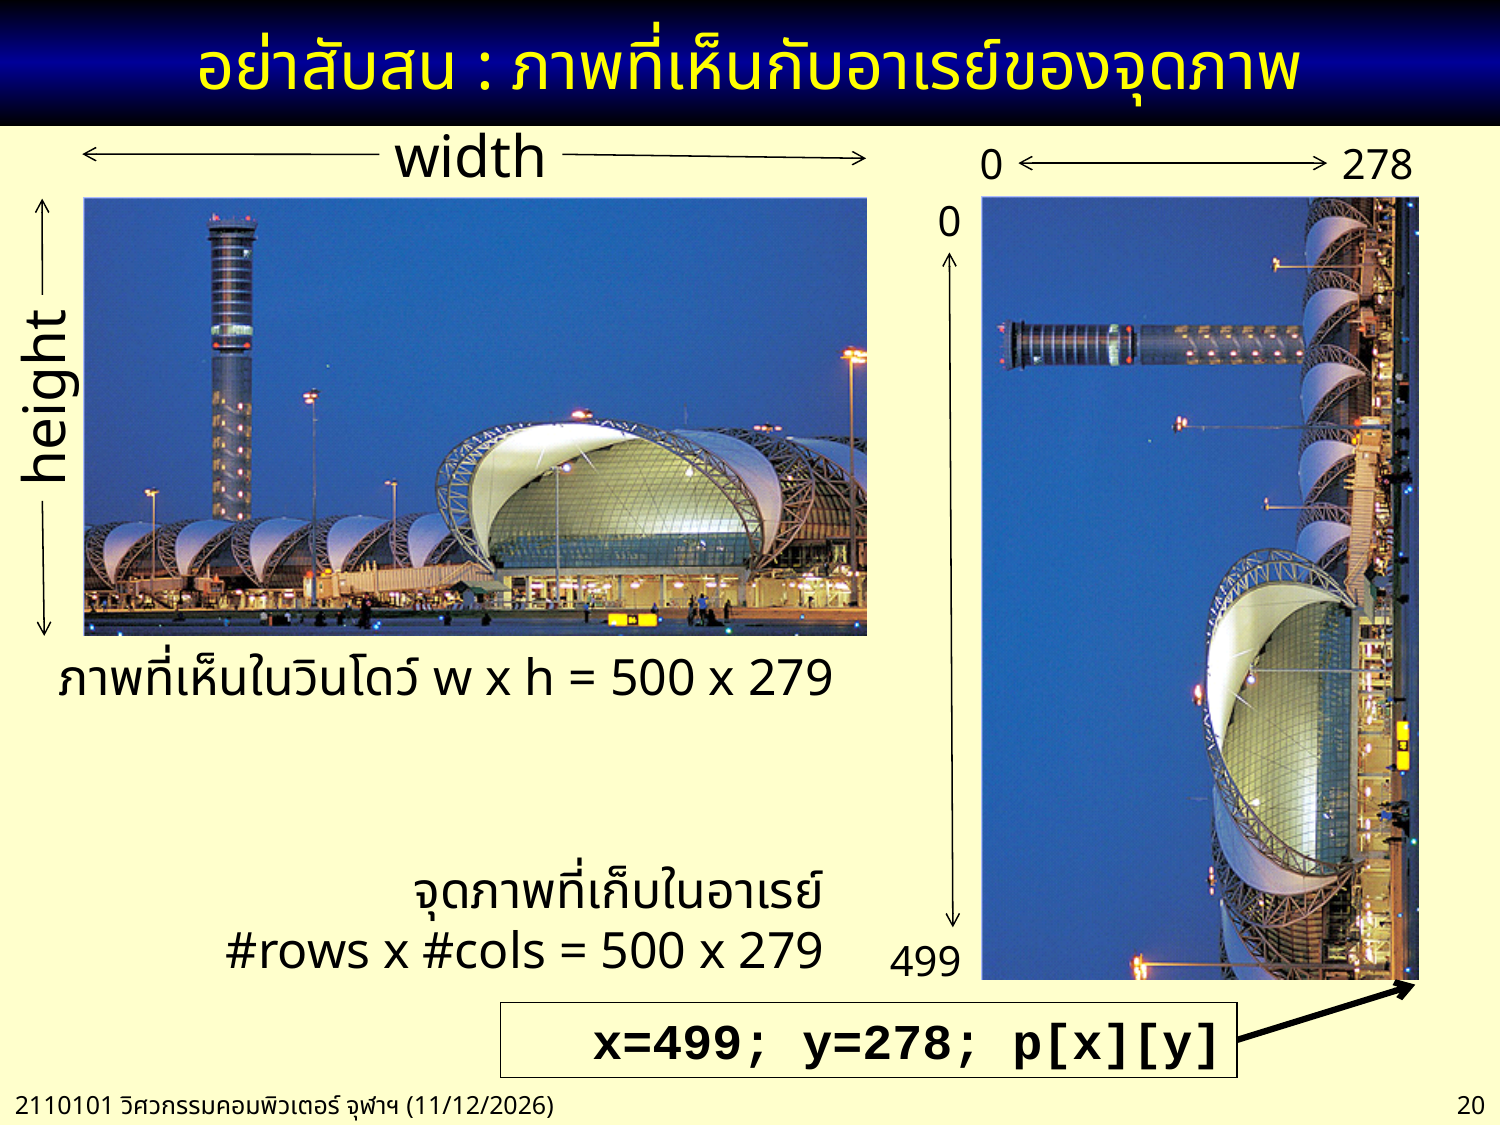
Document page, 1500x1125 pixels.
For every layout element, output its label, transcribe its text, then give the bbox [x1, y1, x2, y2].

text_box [556, 154, 867, 159]
text_box 0 [922, 187, 977, 253]
text_box x=499; y=278; p[x][y] [500, 1002, 1237, 1078]
text_box 278 [1327, 130, 1429, 196]
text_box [1236, 984, 1416, 1041]
text_box ภาพที่เห็นในวินโดว์ w x h = 500 x 279 [44, 637, 894, 713]
title อย่าสับสน : ภาพที่เห็นกับอาเรย์ของจุดภาพ [0, 0, 1500, 126]
text_box จุดภาพที่เก็บในอาเรย์ #rows x #cols = 500 x 279 [210, 851, 839, 986]
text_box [613, 588, 1289, 593]
text_box 499 [875, 927, 977, 992]
picture [83, 197, 867, 636]
picture [980, 196, 1419, 980]
text_box width [379, 111, 563, 196]
text_box 0 [964, 130, 1019, 196]
text_box height [0, 294, 78, 501]
